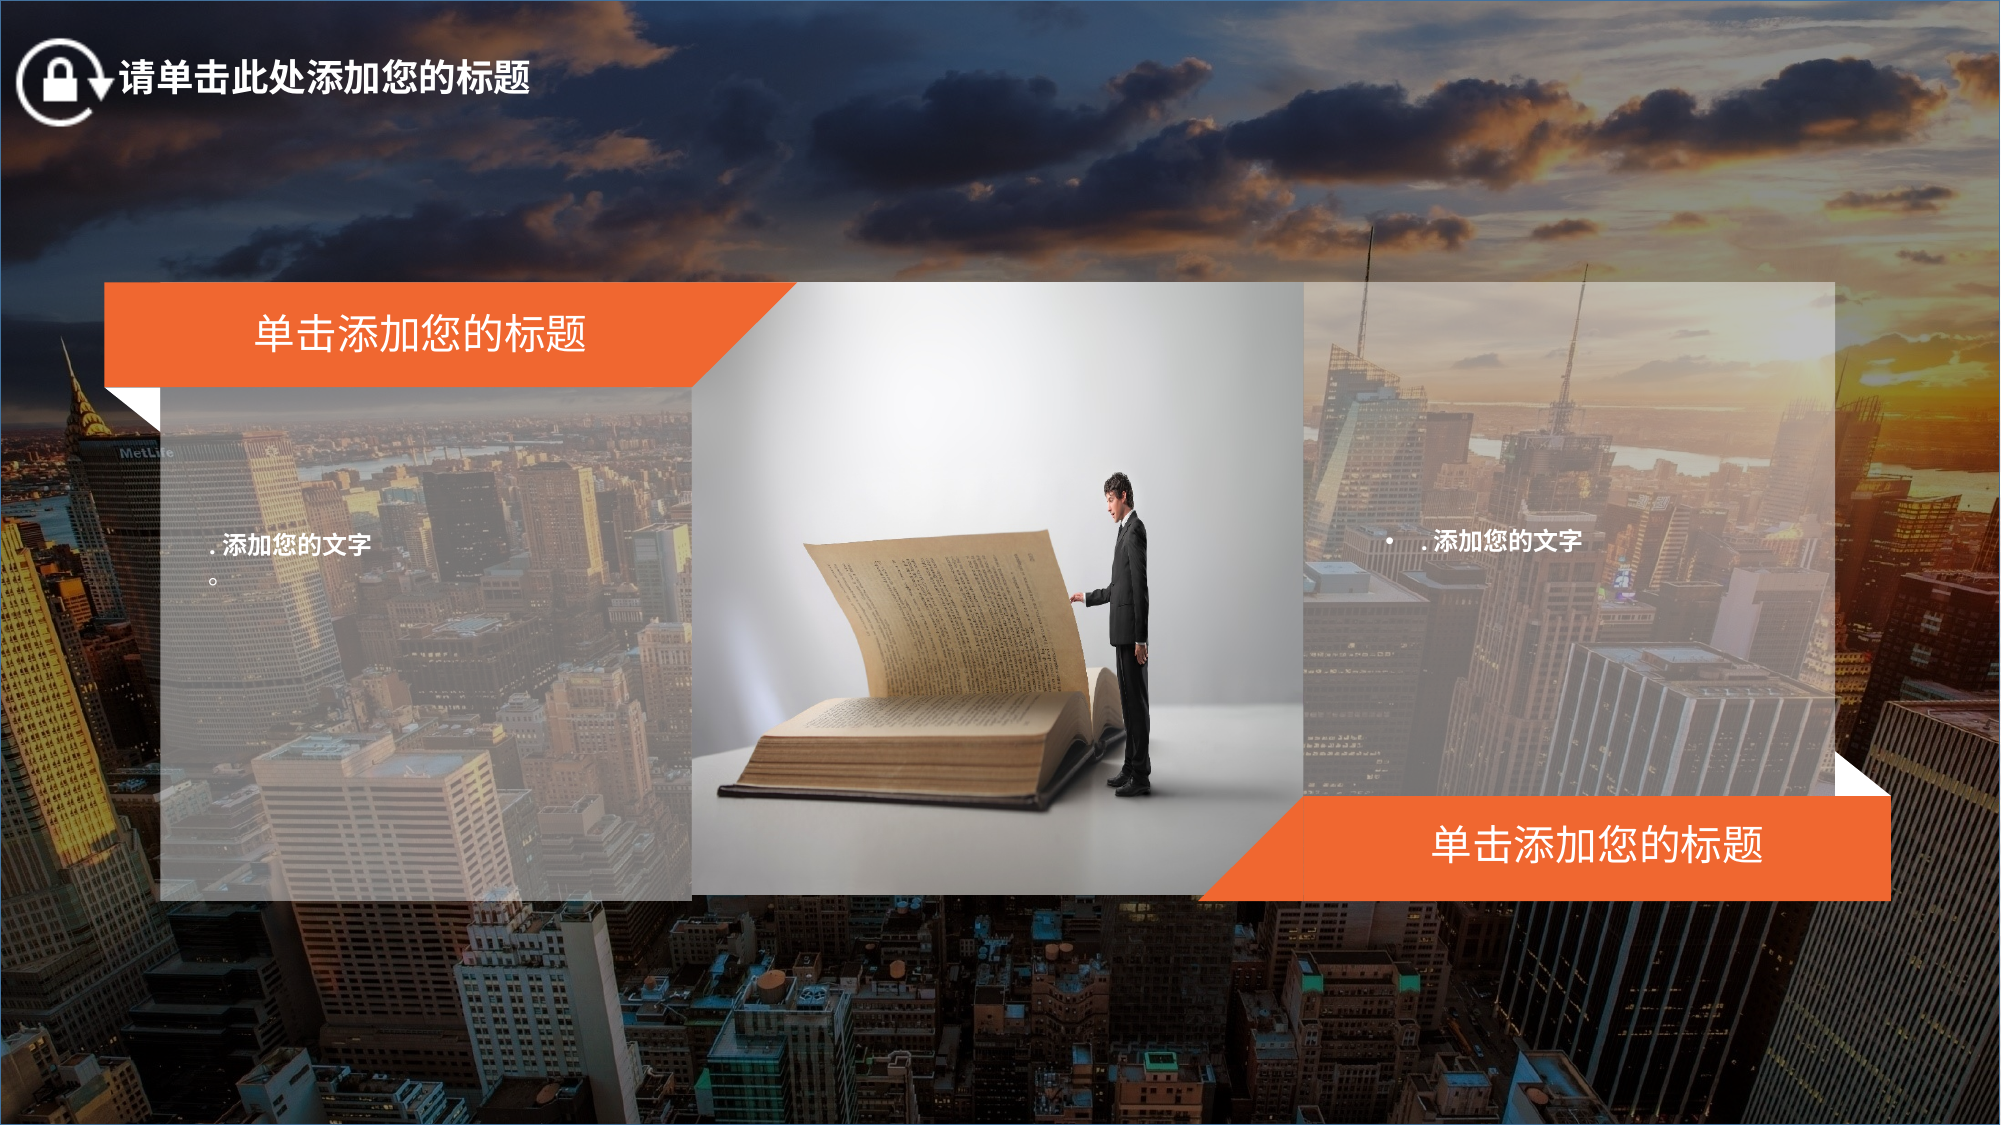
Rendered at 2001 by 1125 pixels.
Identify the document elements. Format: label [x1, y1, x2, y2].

text_box [0, 0, 2000, 1125]
text_box [104, 282, 1891, 901]
text_box [194, 491, 634, 629]
text_box [0, 0, 615, 173]
